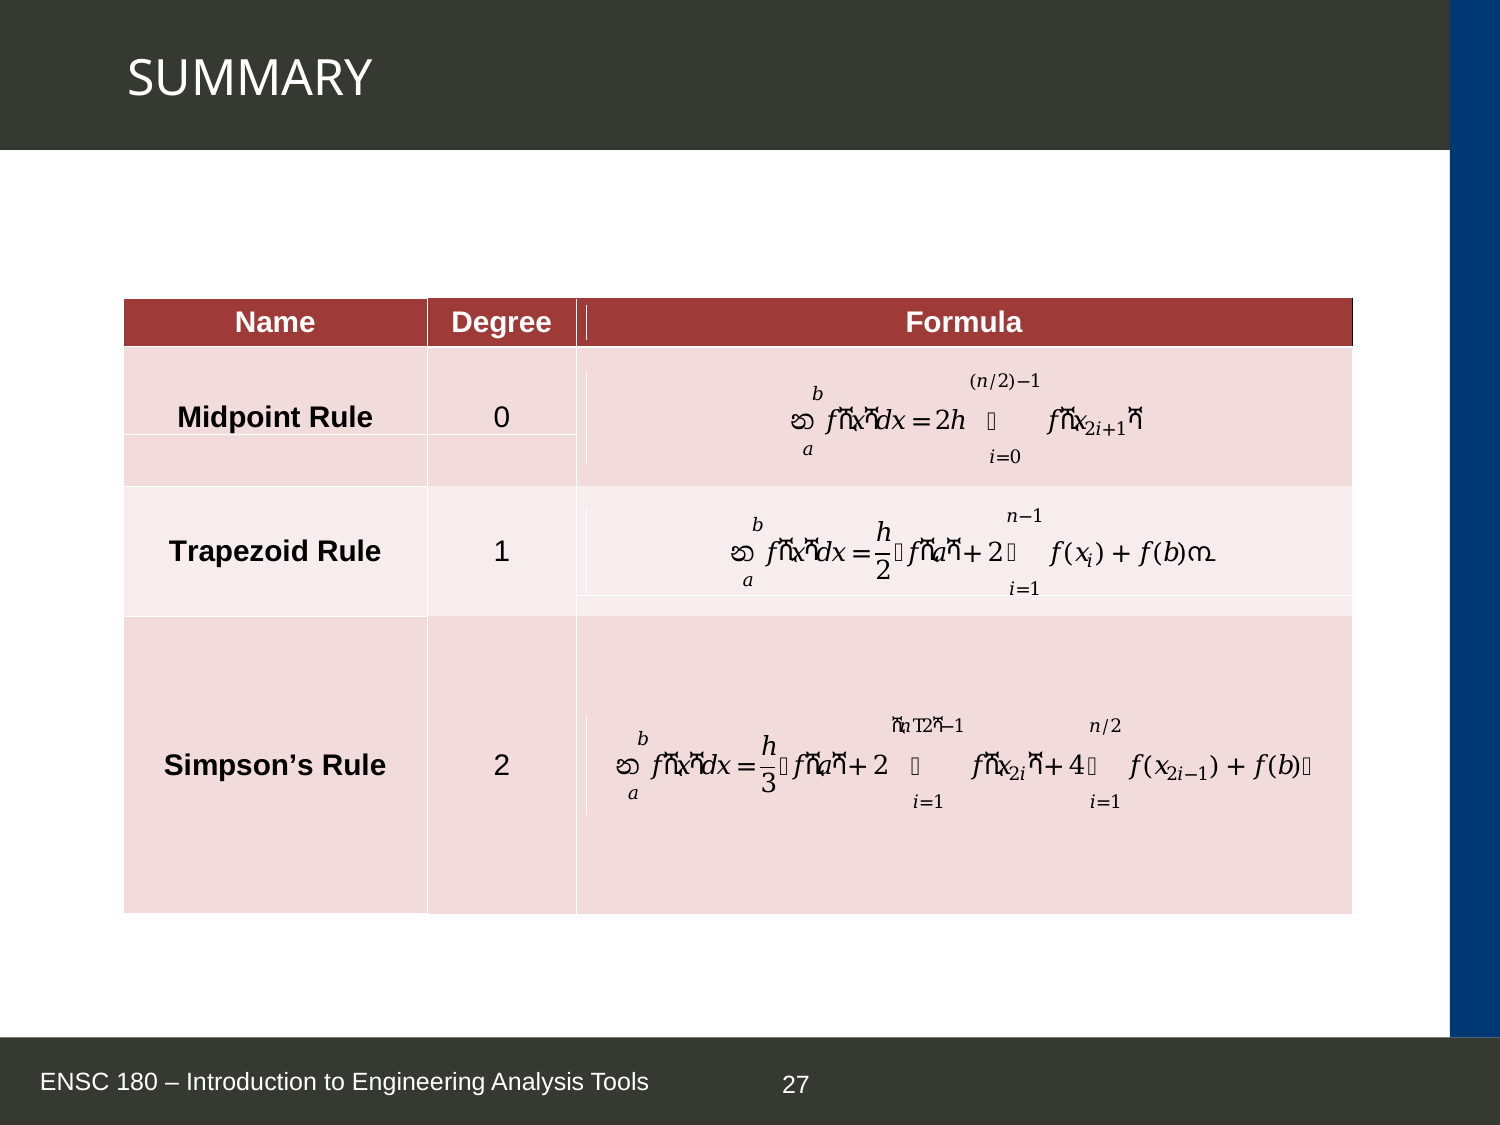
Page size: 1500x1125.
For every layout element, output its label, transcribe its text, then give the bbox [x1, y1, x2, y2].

footer ENSC 180 – Introduction to Engineering Analysis Tools [24, 1057, 740, 1113]
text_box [122, 297, 1357, 964]
title SUMMARY [112, 37, 1450, 138]
